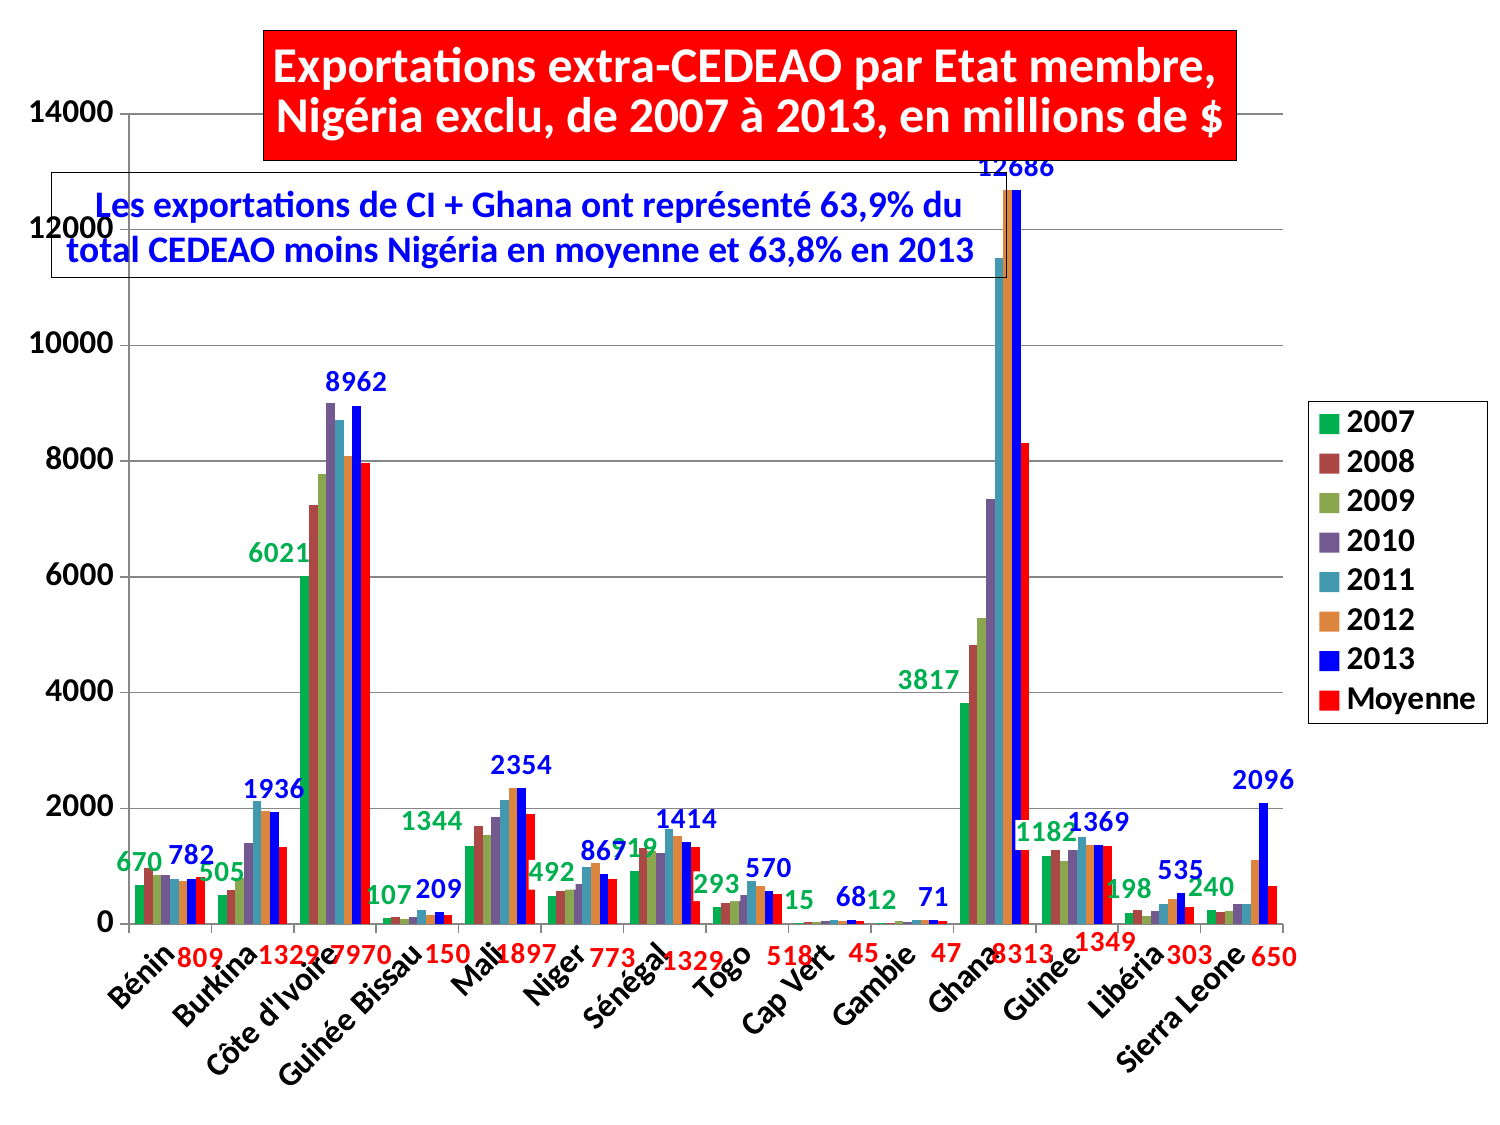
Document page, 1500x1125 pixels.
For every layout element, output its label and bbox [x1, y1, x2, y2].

chart [0, 0, 1500, 1125]
